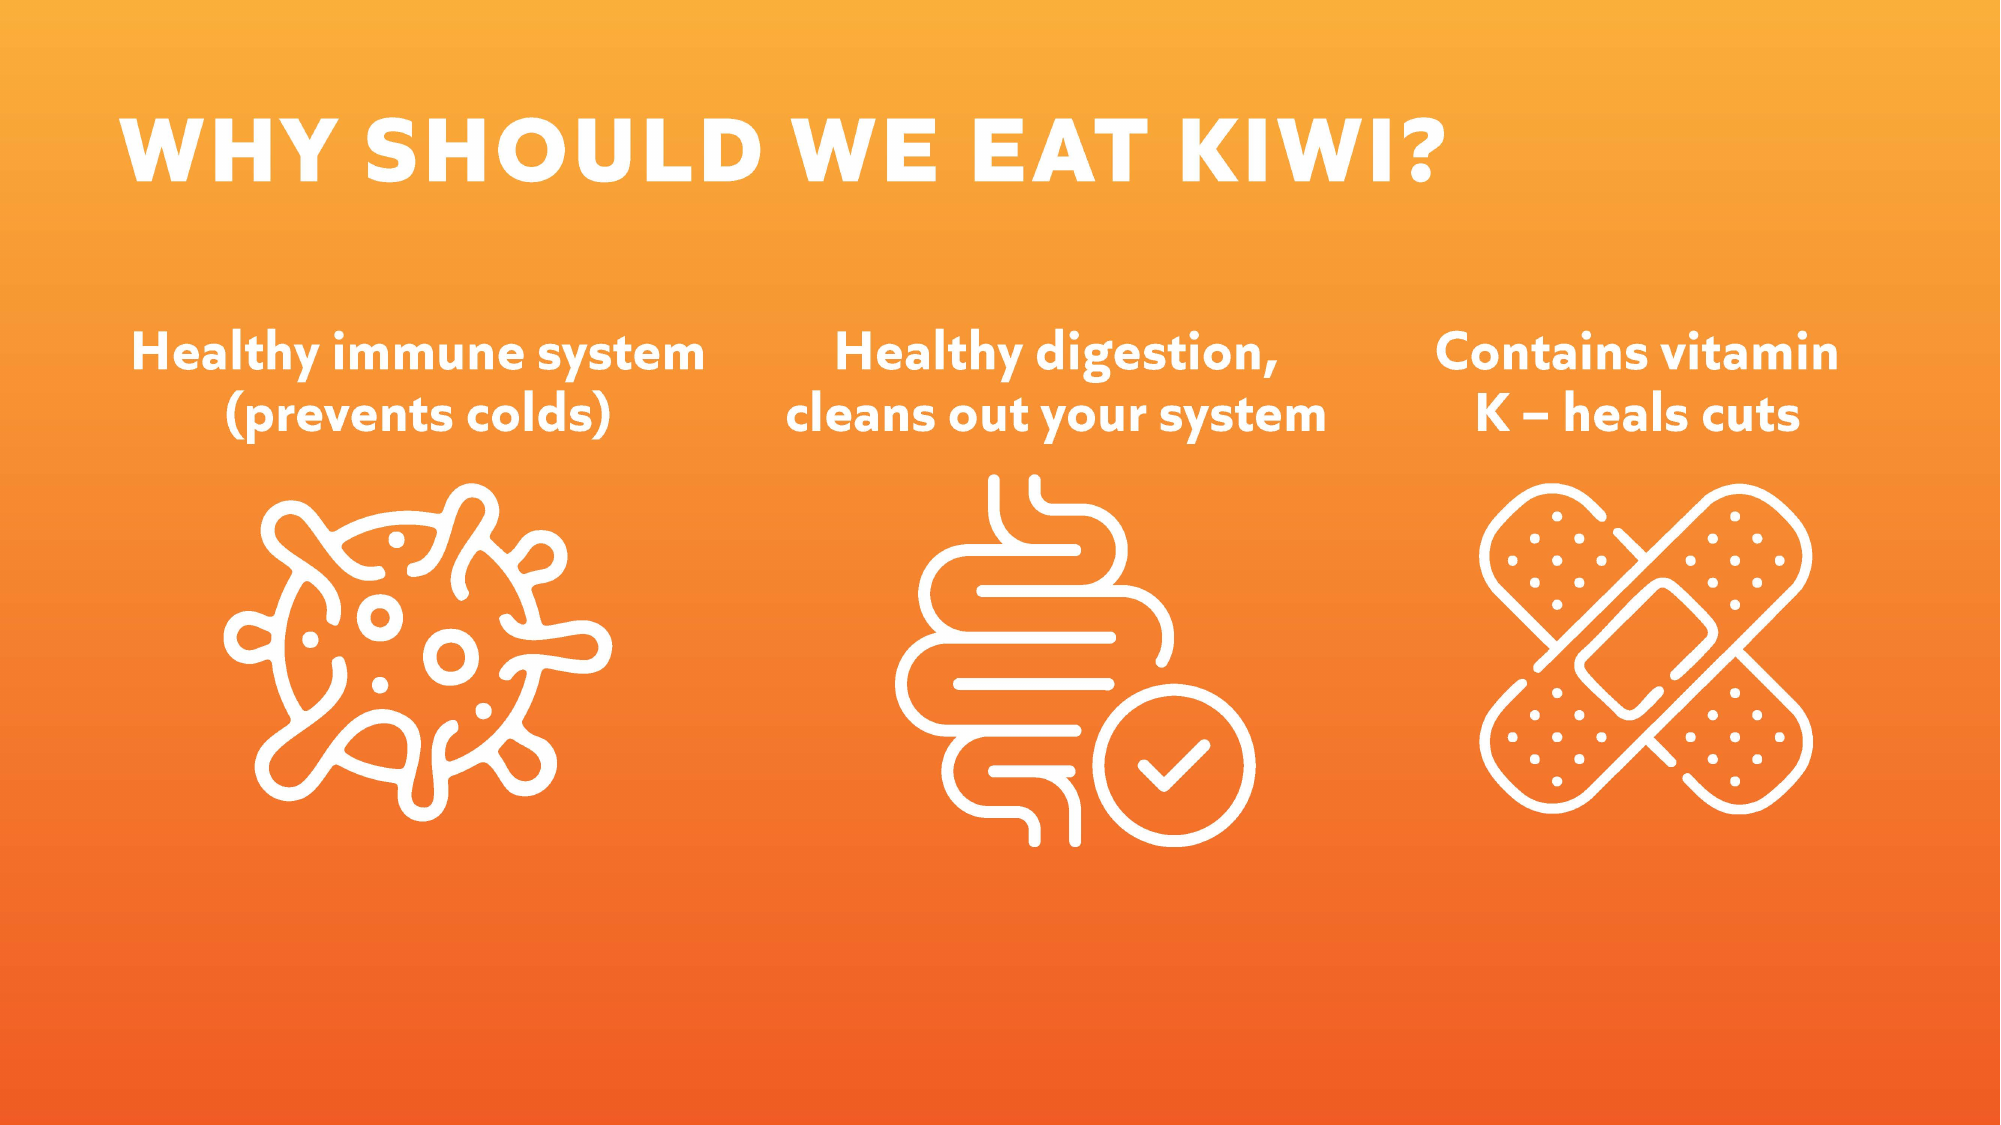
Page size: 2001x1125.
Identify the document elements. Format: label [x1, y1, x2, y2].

list [0, 0, 2000, 1125]
